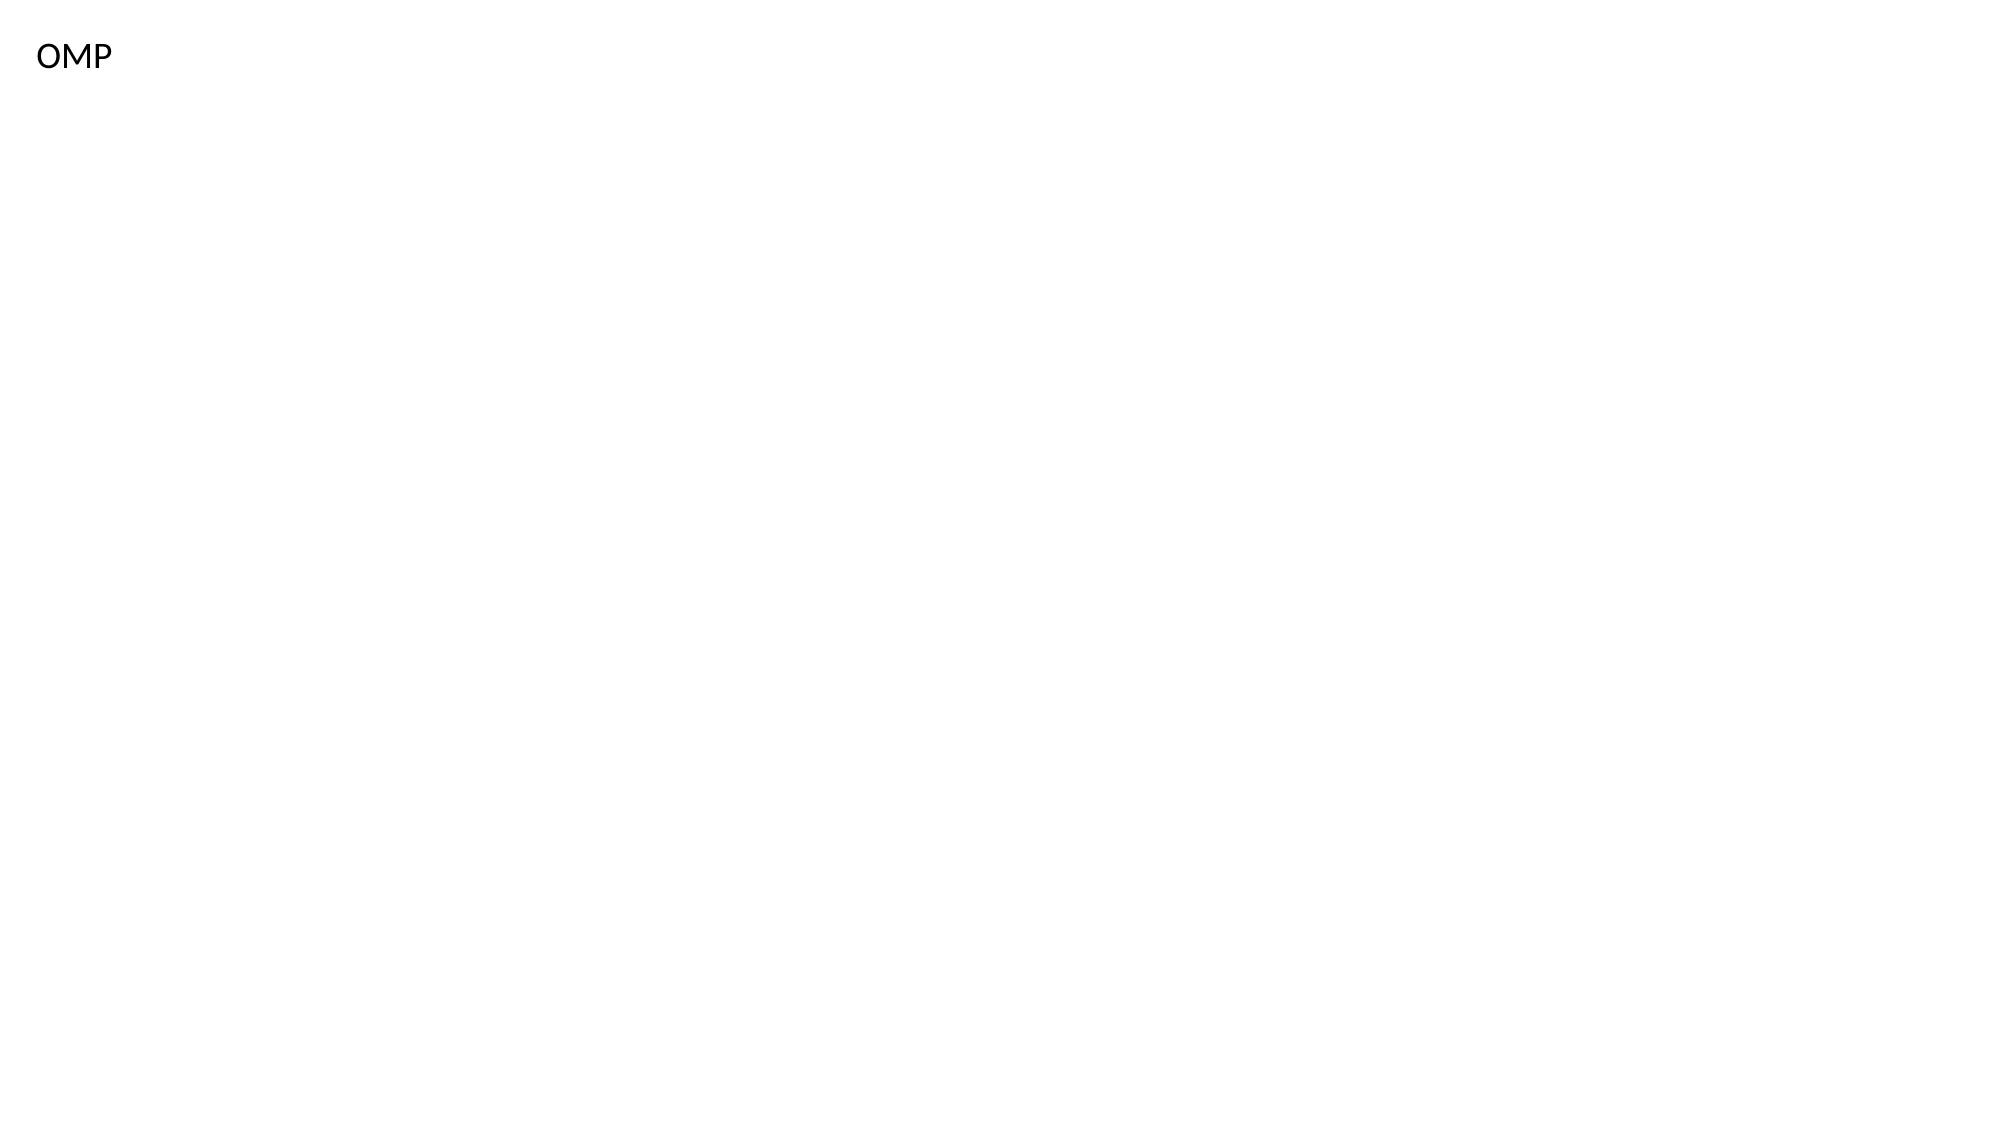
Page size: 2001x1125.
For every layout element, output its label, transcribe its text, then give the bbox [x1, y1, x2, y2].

text_box OMP [21, 23, 1444, 83]
